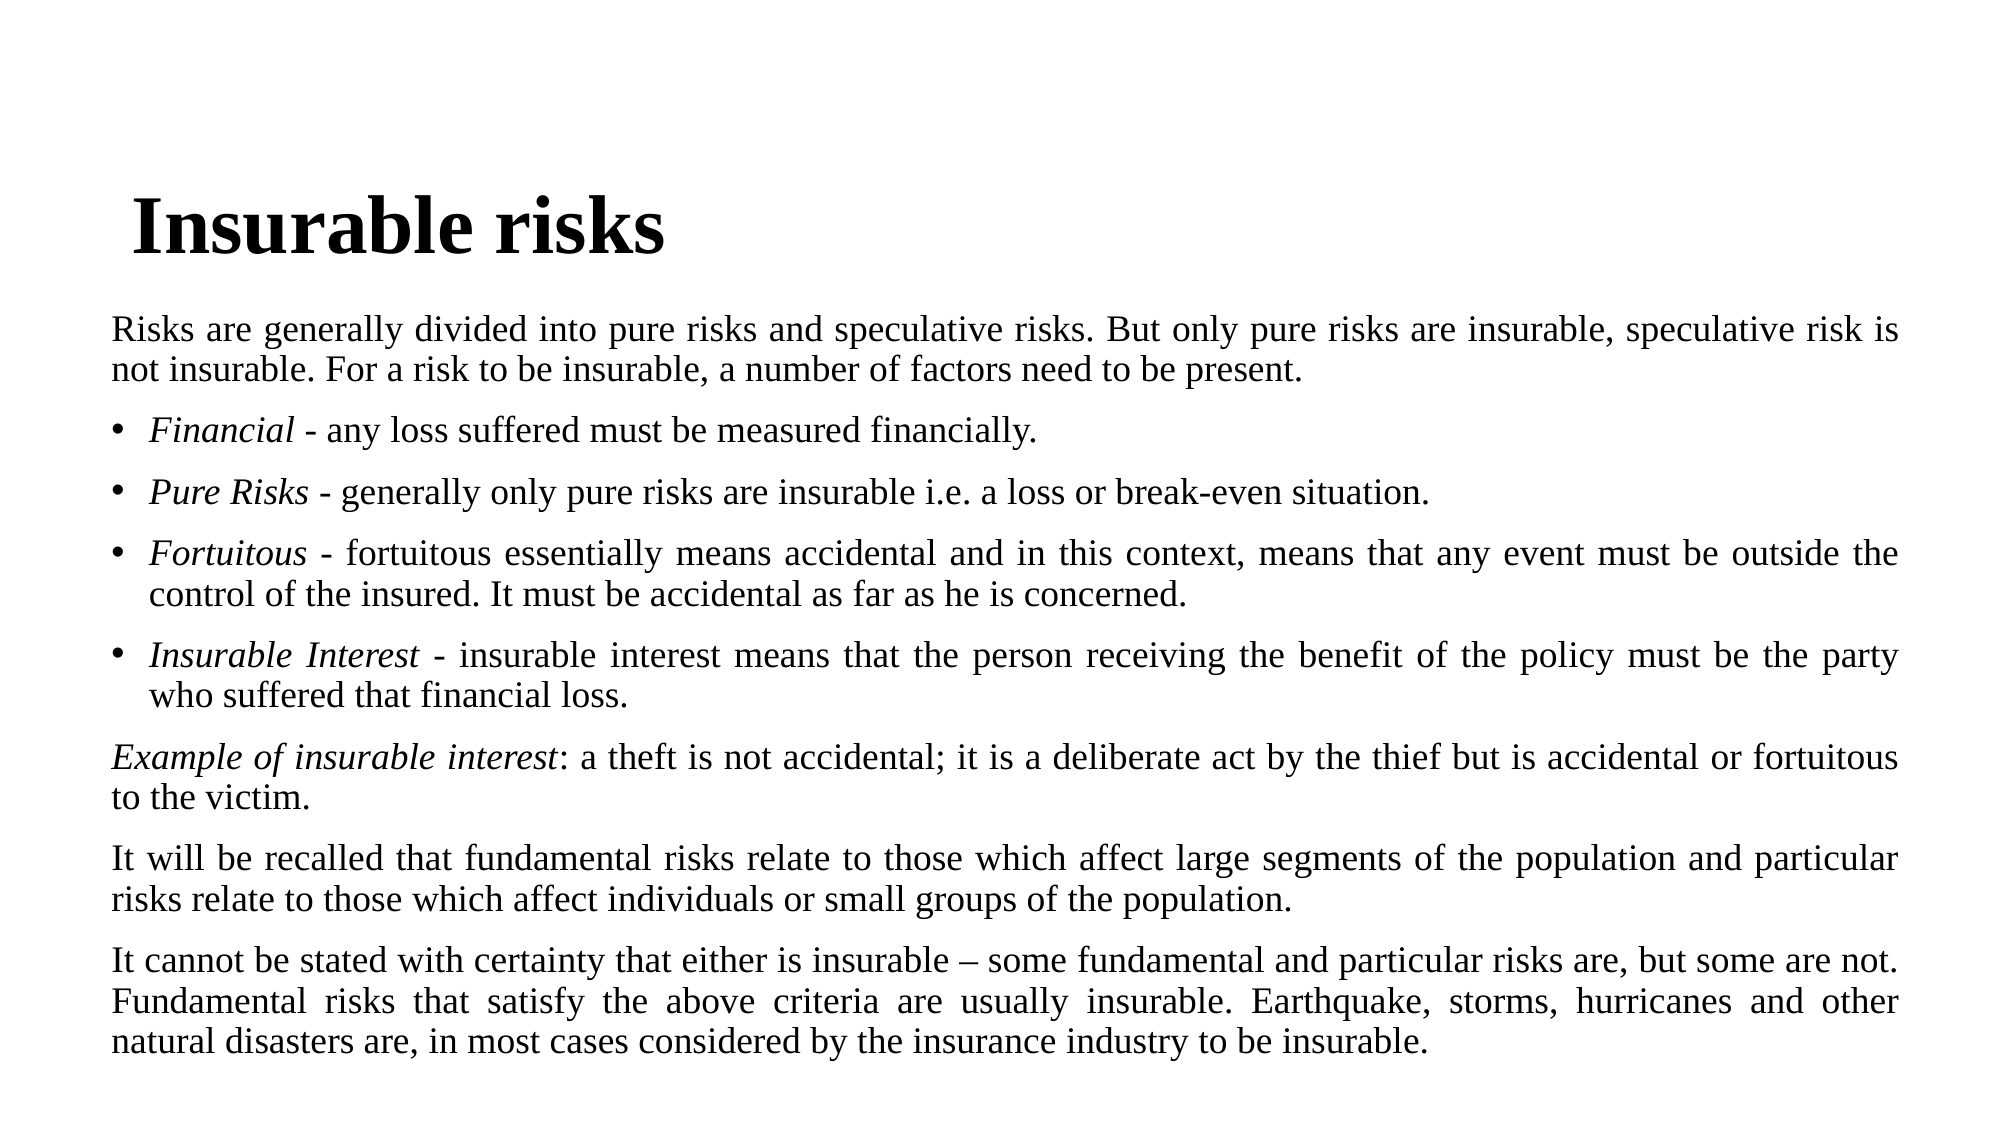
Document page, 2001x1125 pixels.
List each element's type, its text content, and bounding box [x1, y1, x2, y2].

title Insurable risks [116, 152, 1917, 301]
list Risks are generally divided into pure risks and speculative risks. But only pure risks are insurable, speculative risk is not insurable. For a risk to be insurable, a number of factors need to be present. Financial - any loss suffered must be measured financially. Pure Risks - generally only pure risks are insurable i.e. a loss or break-even situation. Fortuitous - fortuitous essentially means accidental and in this context, means that any event must be outside the control of the insured. It must be accidental as far as he is concerned. Insurable Interest - insurable interest means that the person receiving the benefit of the policy must be the party who suffered that financial loss. Example of insurable interest: a theft is not accidental; it is a deliberate act by the thief but is accidental or fortuitous to the victim. It will be recalled that fundamental risks relate to those which affect large segments of the population and particular risks relate to those which affect individuals or small groups of the population. It cannot be stated with certainty that either is insurable – some fundamental and particular risks are, but some are not. Fundamental risks that satisfy the above criteria are usually insurable. Earthquake, storms, hurricanes and other natural disasters are, in most cases considered by the insurance industry to be insurable. [96, 301, 1917, 1037]
